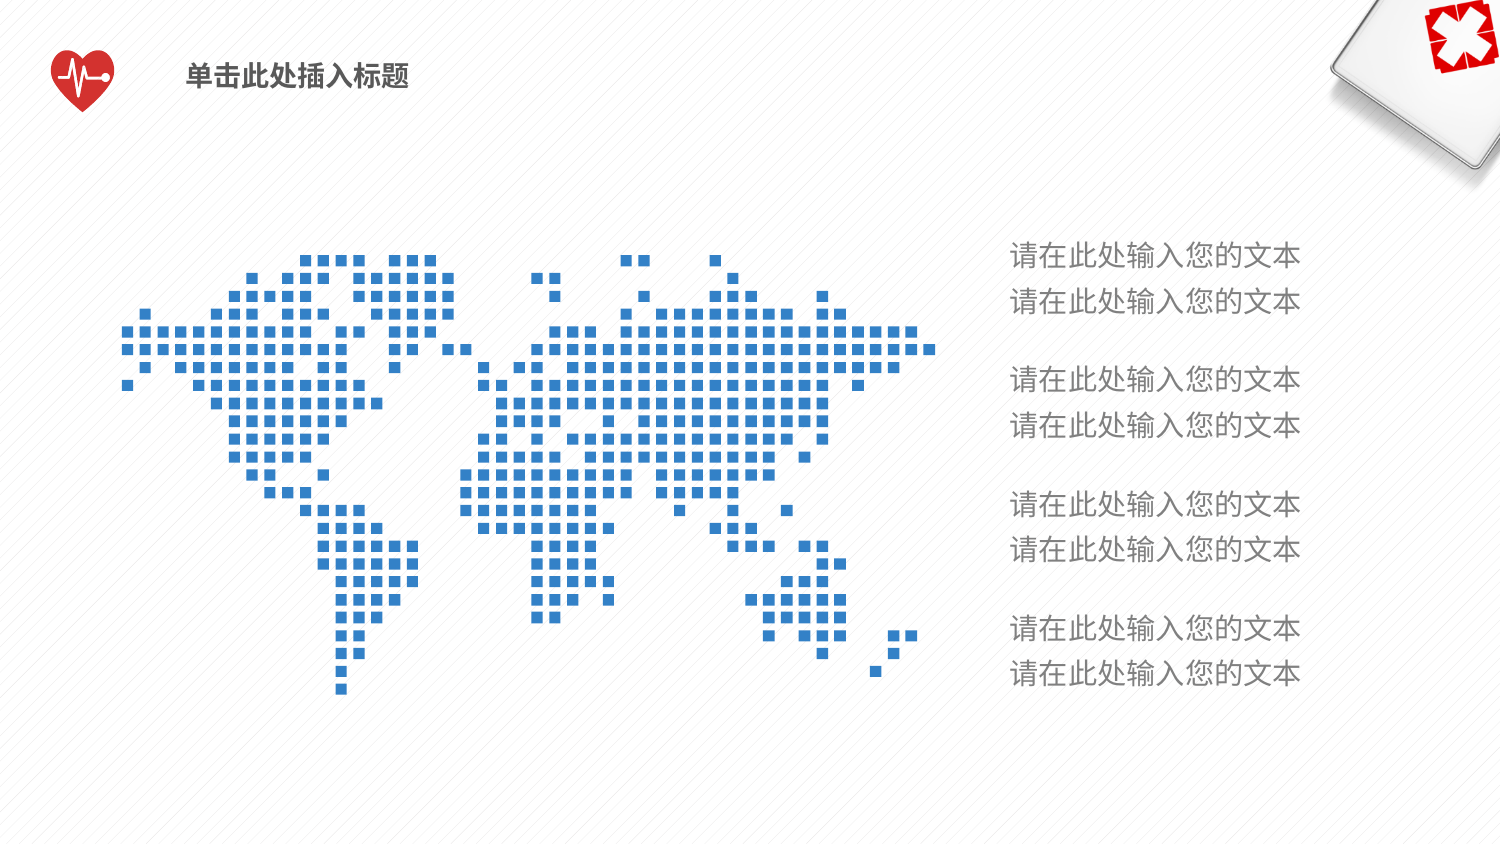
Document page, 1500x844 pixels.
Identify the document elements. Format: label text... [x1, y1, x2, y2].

text_box [549, 540, 561, 552]
text_box [353, 647, 365, 660]
text_box [246, 379, 258, 391]
text_box [567, 326, 579, 338]
text_box [371, 540, 383, 552]
text_box [727, 362, 739, 374]
text_box [335, 344, 347, 356]
text_box [567, 433, 579, 445]
text_box [388, 576, 401, 588]
text_box [584, 540, 596, 552]
text_box [656, 362, 668, 374]
text_box [745, 290, 757, 302]
text_box [745, 469, 757, 481]
text_box [584, 558, 596, 570]
text_box [798, 611, 811, 624]
text_box 请在此处输入您的文本 请在此处输入您的文本 [991, 219, 1321, 326]
text_box [709, 379, 721, 391]
text_box [762, 540, 775, 552]
text_box [674, 308, 686, 320]
text_box [798, 540, 811, 552]
text_box [282, 362, 294, 374]
text_box [335, 255, 347, 267]
text_box 请在此处输入您的文本 请在此处输入您的文本 [991, 468, 1321, 574]
text_box [264, 415, 276, 428]
text_box [228, 308, 240, 320]
text_box [282, 487, 294, 499]
text_box [335, 611, 347, 624]
text_box [139, 362, 151, 374]
text_box [246, 469, 258, 481]
text_box [335, 415, 347, 428]
text_box [549, 379, 561, 391]
text_box [602, 576, 614, 588]
text_box [531, 558, 543, 570]
text_box [762, 469, 775, 481]
text_box [674, 362, 686, 374]
text_box [691, 469, 703, 481]
text_box [246, 308, 258, 320]
text_box [656, 487, 668, 499]
text_box [549, 594, 561, 606]
text_box [727, 379, 739, 391]
text_box [300, 326, 312, 338]
text_box [727, 469, 739, 481]
text_box [50, 50, 115, 113]
text_box [709, 487, 721, 499]
text_box [388, 344, 401, 356]
text_box [388, 255, 401, 267]
text_box [406, 558, 418, 570]
text_box [531, 522, 543, 534]
text_box [335, 522, 347, 534]
text_box [887, 362, 900, 374]
text_box [531, 576, 543, 588]
text_box [709, 344, 721, 356]
text_box [371, 397, 383, 410]
text_box [780, 326, 793, 338]
text_box [727, 290, 739, 302]
text_box [798, 344, 811, 356]
text_box [317, 522, 329, 534]
text_box [638, 397, 650, 410]
text_box [834, 594, 846, 606]
text_box [780, 415, 793, 428]
text_box [282, 272, 294, 284]
text_box [620, 255, 632, 267]
text_box [282, 397, 294, 410]
text_box [193, 326, 205, 338]
text_box [905, 630, 918, 642]
text_box [388, 540, 401, 552]
text_box [478, 487, 490, 499]
text_box [210, 397, 222, 410]
text_box [816, 576, 829, 588]
text_box [780, 433, 793, 445]
text_box [691, 433, 703, 445]
text_box [620, 451, 632, 463]
text_box [869, 362, 882, 374]
text_box [727, 433, 739, 445]
text_box [228, 433, 240, 445]
text_box [798, 379, 811, 391]
text_box [531, 415, 543, 428]
text_box [584, 469, 596, 481]
text_box [388, 326, 401, 338]
text_box [193, 362, 205, 374]
text_box [798, 397, 811, 410]
text_box [442, 344, 454, 356]
text_box [584, 576, 596, 588]
text_box [745, 415, 757, 428]
text_box [852, 326, 864, 338]
text_box [317, 344, 329, 356]
text_box [371, 576, 383, 588]
text_box [709, 397, 721, 410]
text_box [745, 362, 757, 374]
text_box [674, 326, 686, 338]
text_box [567, 576, 579, 588]
text_box [816, 540, 829, 552]
text_box [264, 326, 276, 338]
text_box [317, 504, 329, 517]
text_box [228, 451, 240, 463]
text_box [709, 362, 721, 374]
text_box [175, 362, 187, 374]
text_box [638, 362, 650, 374]
text_box [620, 326, 632, 338]
text_box [798, 326, 811, 338]
text_box [834, 611, 846, 624]
text_box [531, 344, 543, 356]
text_box [478, 379, 490, 391]
text_box [335, 558, 347, 570]
text_box [620, 433, 632, 445]
text_box [602, 397, 614, 410]
text_box [460, 469, 472, 481]
text_box [406, 272, 418, 284]
text_box [638, 379, 650, 391]
text_box [691, 308, 703, 320]
text_box [816, 415, 829, 428]
text_box [709, 451, 721, 463]
text_box [317, 397, 329, 410]
text_box [816, 362, 829, 374]
text_box [424, 326, 436, 338]
text_box [282, 290, 294, 302]
text_box [852, 344, 864, 356]
text_box [335, 326, 347, 338]
text_box [531, 611, 543, 624]
text_box [745, 308, 757, 320]
text_box [656, 344, 668, 356]
text_box [887, 647, 900, 660]
text_box [549, 522, 561, 534]
text_box [780, 594, 793, 606]
text_box [674, 397, 686, 410]
text_box [246, 272, 258, 284]
text_box [353, 272, 365, 284]
text_box [745, 397, 757, 410]
text_box [816, 308, 829, 320]
text_box [300, 451, 312, 463]
text_box [549, 469, 561, 481]
text_box [406, 255, 418, 267]
text_box [674, 415, 686, 428]
text_box [264, 469, 276, 481]
text_box [727, 326, 739, 338]
text_box [567, 487, 579, 499]
text_box [549, 397, 561, 410]
text_box [549, 344, 561, 356]
text_box [335, 362, 347, 374]
text_box [353, 611, 365, 624]
text_box [745, 379, 757, 391]
text_box [264, 487, 276, 499]
text_box [674, 487, 686, 499]
text_box [709, 433, 721, 445]
text_box [406, 326, 418, 338]
text_box [460, 344, 472, 356]
text_box [798, 630, 811, 642]
text_box [282, 344, 294, 356]
text_box [816, 344, 829, 356]
text_box [762, 344, 775, 356]
text_box [567, 540, 579, 552]
text_box [531, 362, 543, 374]
text_box [549, 504, 561, 517]
text_box [798, 362, 811, 374]
text_box [798, 594, 811, 606]
text_box [353, 540, 365, 552]
text_box [816, 397, 829, 410]
text_box [780, 344, 793, 356]
text_box [745, 522, 757, 534]
text_box [406, 308, 418, 320]
text_box [264, 451, 276, 463]
text_box [353, 504, 365, 517]
text_box [869, 665, 882, 677]
text_box [869, 344, 882, 356]
text_box [317, 379, 329, 391]
text_box [282, 379, 294, 391]
text_box [353, 630, 365, 642]
text_box [923, 344, 936, 356]
text_box [762, 415, 775, 428]
text_box [691, 415, 703, 428]
text_box [656, 433, 668, 445]
text_box [762, 379, 775, 391]
text_box [513, 469, 525, 481]
text_box [388, 290, 401, 302]
text_box [602, 433, 614, 445]
text_box [762, 594, 775, 606]
text_box [317, 415, 329, 428]
text_box [478, 433, 490, 445]
text_box [584, 433, 596, 445]
text_box [727, 451, 739, 463]
text_box [335, 504, 347, 517]
text_box [691, 487, 703, 499]
text_box [727, 540, 739, 552]
text_box [228, 362, 240, 374]
text_box [816, 433, 829, 445]
text_box [762, 611, 775, 624]
text_box [602, 415, 614, 428]
text_box [371, 308, 383, 320]
text_box [816, 558, 829, 570]
text_box [584, 504, 596, 517]
text_box [691, 326, 703, 338]
picture [1314, 0, 1500, 202]
text_box [709, 290, 721, 302]
text_box [478, 522, 490, 534]
text_box 请在此处输入您的文本 请在此处输入您的文本 [991, 343, 1321, 450]
text_box [798, 415, 811, 428]
text_box [478, 504, 490, 517]
text_box [709, 255, 721, 267]
text_box [816, 290, 829, 302]
text_box [727, 272, 739, 284]
text_box [549, 272, 561, 284]
text_box [317, 540, 329, 552]
text_box [620, 469, 632, 481]
text_box [335, 630, 347, 642]
text_box [620, 397, 632, 410]
text_box [335, 665, 347, 677]
text_box [246, 290, 258, 302]
text_box [834, 558, 846, 570]
text_box [531, 540, 543, 552]
text_box [424, 272, 436, 284]
text_box [816, 594, 829, 606]
text_box [121, 379, 134, 391]
text_box [406, 576, 418, 588]
text_box [567, 344, 579, 356]
text_box [531, 397, 543, 410]
text_box [193, 344, 205, 356]
text_box [638, 344, 650, 356]
text_box [157, 344, 169, 356]
text_box [709, 326, 721, 338]
text_box [549, 558, 561, 570]
text_box [513, 451, 525, 463]
text_box [620, 308, 632, 320]
text_box [674, 451, 686, 463]
text_box [246, 433, 258, 445]
text_box [496, 451, 508, 463]
text_box [852, 379, 864, 391]
text_box [300, 255, 312, 267]
text_box [567, 362, 579, 374]
text_box [121, 344, 134, 356]
text_box [228, 326, 240, 338]
text_box [353, 594, 365, 606]
text_box [228, 415, 240, 428]
text_box [602, 451, 614, 463]
text_box [531, 504, 543, 517]
text_box [139, 344, 151, 356]
text_box [780, 611, 793, 624]
text_box [905, 326, 918, 338]
text_box [780, 308, 793, 320]
text_box [834, 308, 846, 320]
text_box [531, 433, 543, 445]
text_box [371, 290, 383, 302]
text_box [656, 397, 668, 410]
text_box [567, 522, 579, 534]
text_box [709, 522, 721, 534]
text_box [371, 594, 383, 606]
text_box [442, 272, 454, 284]
text_box [780, 397, 793, 410]
text_box [798, 576, 811, 588]
text_box [602, 379, 614, 391]
text_box [549, 290, 561, 302]
text_box [602, 469, 614, 481]
text_box [567, 504, 579, 517]
text_box [691, 362, 703, 374]
text_box [816, 326, 829, 338]
text_box [317, 433, 329, 445]
text_box [852, 362, 864, 374]
text_box [513, 397, 525, 410]
text_box [727, 308, 739, 320]
text_box [335, 576, 347, 588]
text_box [300, 344, 312, 356]
text_box [762, 362, 775, 374]
text_box 请在此处输入您的文本 请在此处输入您的文本 [991, 592, 1321, 698]
text_box [388, 594, 401, 606]
text_box [210, 362, 222, 374]
text_box [709, 469, 721, 481]
text_box [282, 451, 294, 463]
text_box [442, 290, 454, 302]
text_box [638, 451, 650, 463]
text_box [727, 504, 739, 517]
text_box [549, 611, 561, 624]
text_box [496, 469, 508, 481]
text_box [246, 326, 258, 338]
text_box [584, 344, 596, 356]
text_box [300, 415, 312, 428]
text_box [531, 469, 543, 481]
text_box [496, 487, 508, 499]
text_box [656, 451, 668, 463]
text_box [638, 290, 650, 302]
text_box [780, 362, 793, 374]
text_box [264, 379, 276, 391]
text_box [656, 415, 668, 428]
text_box [762, 397, 775, 410]
text_box [513, 362, 525, 374]
text_box [335, 379, 347, 391]
text_box [139, 326, 151, 338]
text_box [691, 344, 703, 356]
text_box [157, 326, 169, 338]
text_box [300, 397, 312, 410]
text_box [388, 272, 401, 284]
text_box [282, 433, 294, 445]
text_box [745, 451, 757, 463]
text_box [709, 308, 721, 320]
text_box [780, 379, 793, 391]
text_box [745, 540, 757, 552]
text_box [317, 308, 329, 320]
text_box [317, 469, 329, 481]
text_box [584, 379, 596, 391]
text_box [745, 433, 757, 445]
text_box [709, 415, 721, 428]
text_box [834, 344, 846, 356]
text_box [584, 487, 596, 499]
text_box [691, 451, 703, 463]
text_box [584, 522, 596, 534]
text_box [210, 326, 222, 338]
text_box [460, 504, 472, 517]
text_box [353, 255, 365, 267]
text_box [780, 576, 793, 588]
text_box [834, 326, 846, 338]
text_box [371, 611, 383, 624]
text_box [335, 594, 347, 606]
text_box [496, 379, 508, 391]
text_box [228, 290, 240, 302]
text_box [353, 522, 365, 534]
text_box [460, 487, 472, 499]
text_box [317, 255, 329, 267]
text_box [121, 326, 134, 338]
text_box [353, 576, 365, 588]
text_box [139, 308, 151, 320]
text_box [513, 522, 525, 534]
text_box [531, 487, 543, 499]
text_box [549, 576, 561, 588]
text_box [246, 415, 258, 428]
text_box [762, 630, 775, 642]
text_box [620, 344, 632, 356]
text_box [388, 308, 401, 320]
text_box [264, 344, 276, 356]
text_box [656, 308, 668, 320]
text_box [762, 433, 775, 445]
text_box [656, 326, 668, 338]
text_box [584, 362, 596, 374]
text_box [300, 308, 312, 320]
text_box [282, 308, 294, 320]
text_box [424, 255, 436, 267]
text_box [513, 487, 525, 499]
text_box [353, 397, 365, 410]
text_box [656, 469, 668, 481]
text_box [745, 594, 757, 606]
text_box [424, 308, 436, 320]
text_box [780, 504, 793, 517]
text_box [246, 397, 258, 410]
text_box [371, 558, 383, 570]
text_box [602, 522, 614, 534]
text_box [335, 397, 347, 410]
text_box [175, 326, 187, 338]
text_box [264, 397, 276, 410]
text_box [282, 415, 294, 428]
text_box [745, 344, 757, 356]
text_box [406, 344, 418, 356]
text_box [905, 344, 918, 356]
text_box [620, 487, 632, 499]
text_box [762, 451, 775, 463]
text_box [762, 308, 775, 320]
text_box [691, 379, 703, 391]
text_box [371, 272, 383, 284]
text_box [406, 290, 418, 302]
text_box [424, 290, 436, 302]
text_box [406, 540, 418, 552]
text_box [210, 308, 222, 320]
text_box [727, 397, 739, 410]
text_box [496, 504, 508, 517]
text_box [567, 397, 579, 410]
text_box [478, 362, 490, 374]
text_box [371, 522, 383, 534]
text_box [300, 504, 312, 517]
text_box [887, 344, 900, 356]
text_box [798, 451, 811, 463]
text_box 单击此处插入标题 [170, 50, 425, 100]
text_box [210, 344, 222, 356]
text_box [531, 272, 543, 284]
text_box [246, 451, 258, 463]
text_box [602, 344, 614, 356]
text_box [549, 451, 561, 463]
text_box [496, 397, 508, 410]
text_box [193, 379, 205, 391]
text_box [638, 415, 650, 428]
text_box [388, 558, 401, 570]
text_box [656, 379, 668, 391]
text_box [745, 326, 757, 338]
text_box [442, 308, 454, 320]
text_box [353, 290, 365, 302]
text_box [300, 272, 312, 284]
text_box [317, 272, 329, 284]
text_box [496, 433, 508, 445]
text_box [638, 255, 650, 267]
text_box [353, 379, 365, 391]
text_box [620, 362, 632, 374]
text_box [300, 379, 312, 391]
text_box [335, 540, 347, 552]
text_box [549, 326, 561, 338]
text_box [228, 379, 240, 391]
text_box [228, 344, 240, 356]
text_box [816, 630, 829, 642]
text_box [869, 326, 882, 338]
text_box [674, 469, 686, 481]
text_box [388, 362, 401, 374]
text_box [691, 397, 703, 410]
text_box [175, 344, 187, 356]
text_box [246, 344, 258, 356]
text_box [513, 504, 525, 517]
text_box [531, 594, 543, 606]
text_box [353, 558, 365, 570]
text_box [264, 362, 276, 374]
text_box [816, 379, 829, 391]
text_box [567, 469, 579, 481]
text_box [246, 362, 258, 374]
text_box [567, 558, 579, 570]
text_box [264, 433, 276, 445]
text_box [674, 433, 686, 445]
text_box [531, 379, 543, 391]
text_box [567, 594, 579, 606]
text_box [549, 415, 561, 428]
text_box [762, 326, 775, 338]
text_box [674, 504, 686, 517]
text_box [834, 362, 846, 374]
text_box [834, 630, 846, 642]
text_box [353, 326, 365, 338]
text_box [638, 433, 650, 445]
text_box [335, 647, 347, 660]
text_box [496, 415, 508, 428]
text_box [300, 433, 312, 445]
text_box [584, 326, 596, 338]
text_box [210, 379, 222, 391]
text_box [816, 647, 829, 660]
text_box [317, 362, 329, 374]
text_box [887, 630, 900, 642]
text_box [674, 379, 686, 391]
text_box [549, 487, 561, 499]
text_box [317, 558, 329, 570]
text_box [228, 397, 240, 410]
text_box [887, 326, 900, 338]
text_box [584, 397, 596, 410]
text_box [602, 594, 614, 606]
text_box [531, 451, 543, 463]
text_box [638, 326, 650, 338]
text_box [727, 344, 739, 356]
text_box [264, 290, 276, 302]
text_box [478, 469, 490, 481]
text_box [727, 415, 739, 428]
text_box [602, 362, 614, 374]
text_box [727, 522, 739, 534]
text_box [727, 487, 739, 499]
text_box [513, 415, 525, 428]
text_box [620, 379, 632, 391]
text_box [584, 451, 596, 463]
text_box [674, 344, 686, 356]
text_box [282, 326, 294, 338]
text_box [602, 487, 614, 499]
text_box [816, 611, 829, 624]
text_box [335, 683, 347, 695]
text_box [478, 451, 490, 463]
text_box [567, 379, 579, 391]
text_box [300, 290, 312, 302]
text_box [300, 487, 312, 499]
text_box [496, 522, 508, 534]
